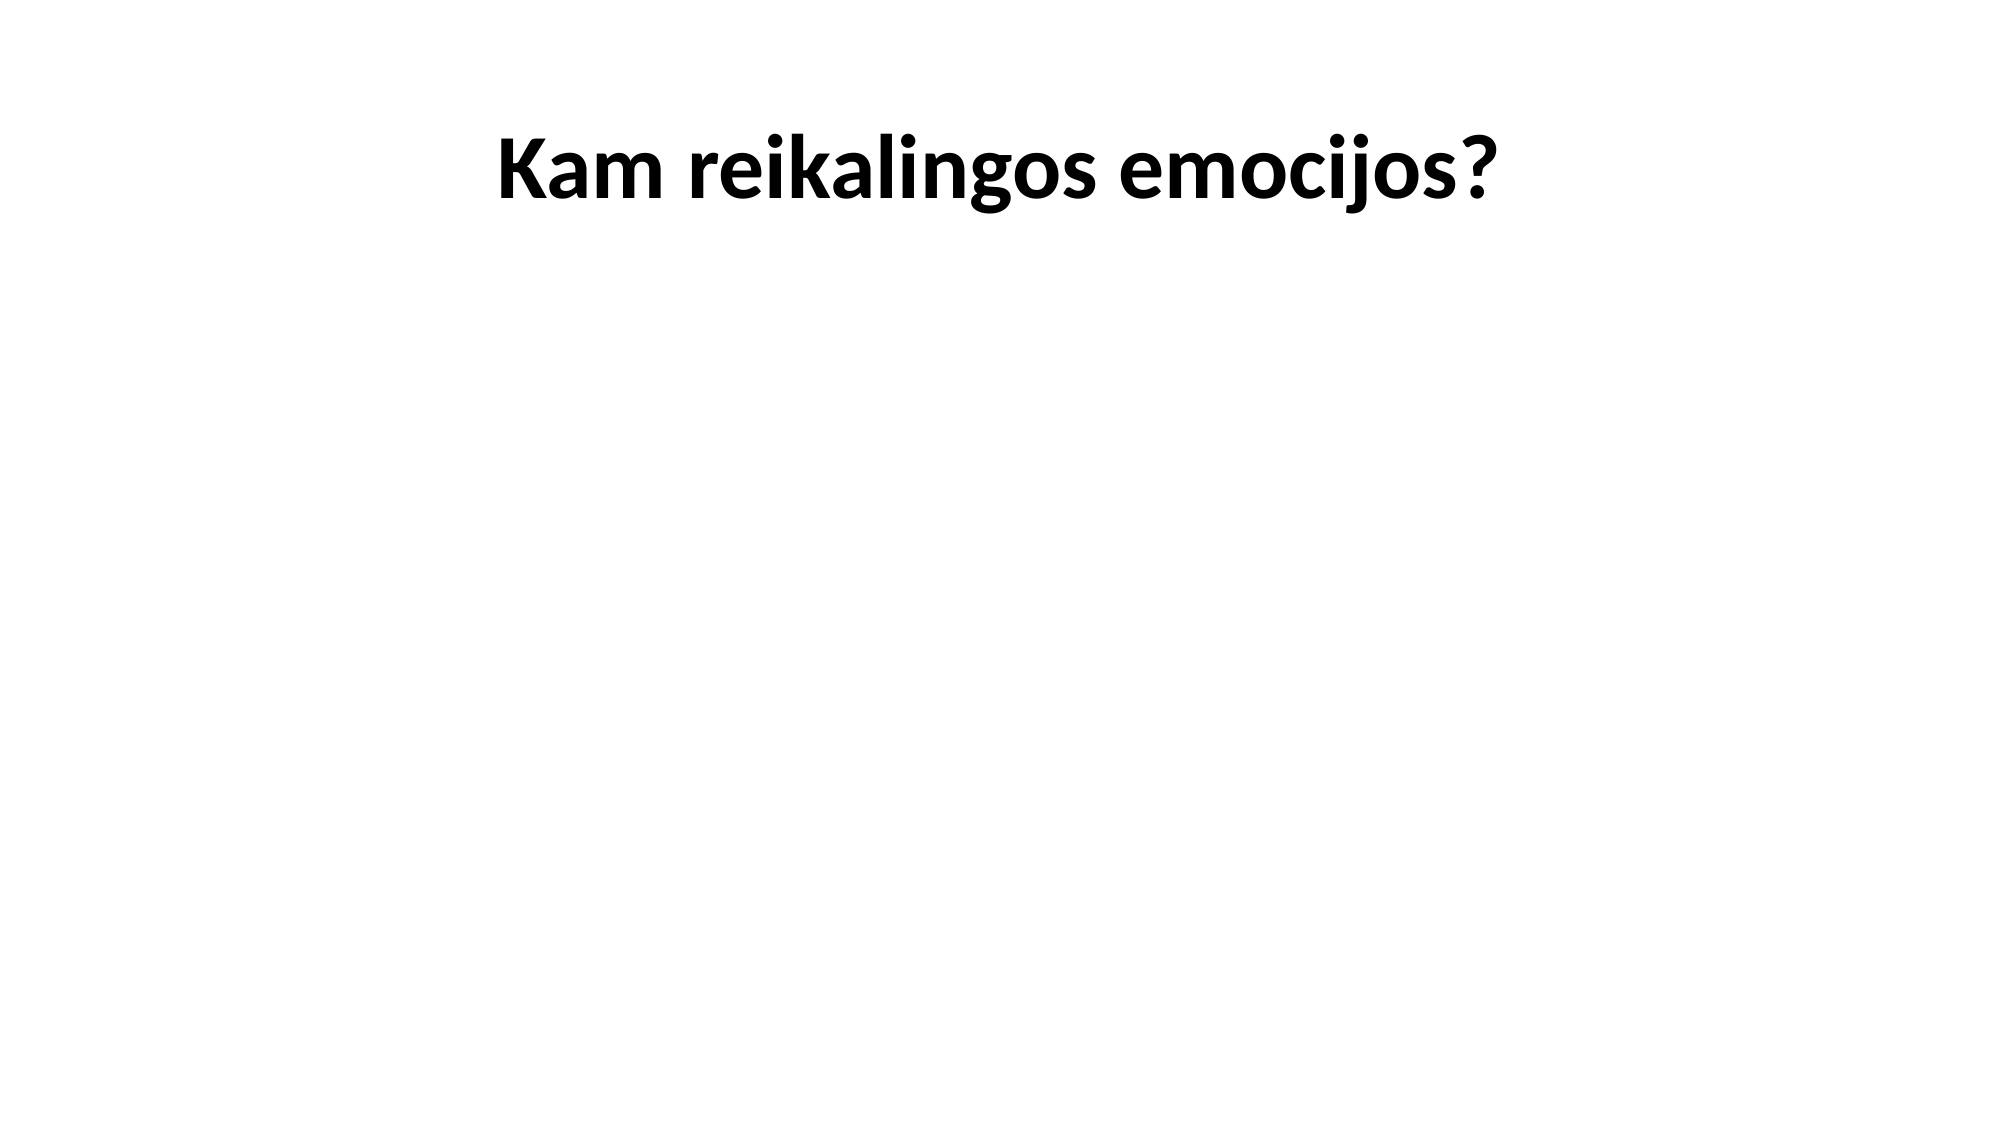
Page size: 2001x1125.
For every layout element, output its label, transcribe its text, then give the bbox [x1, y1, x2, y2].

title Kam reikalingos emocijos? [137, 59, 1863, 278]
